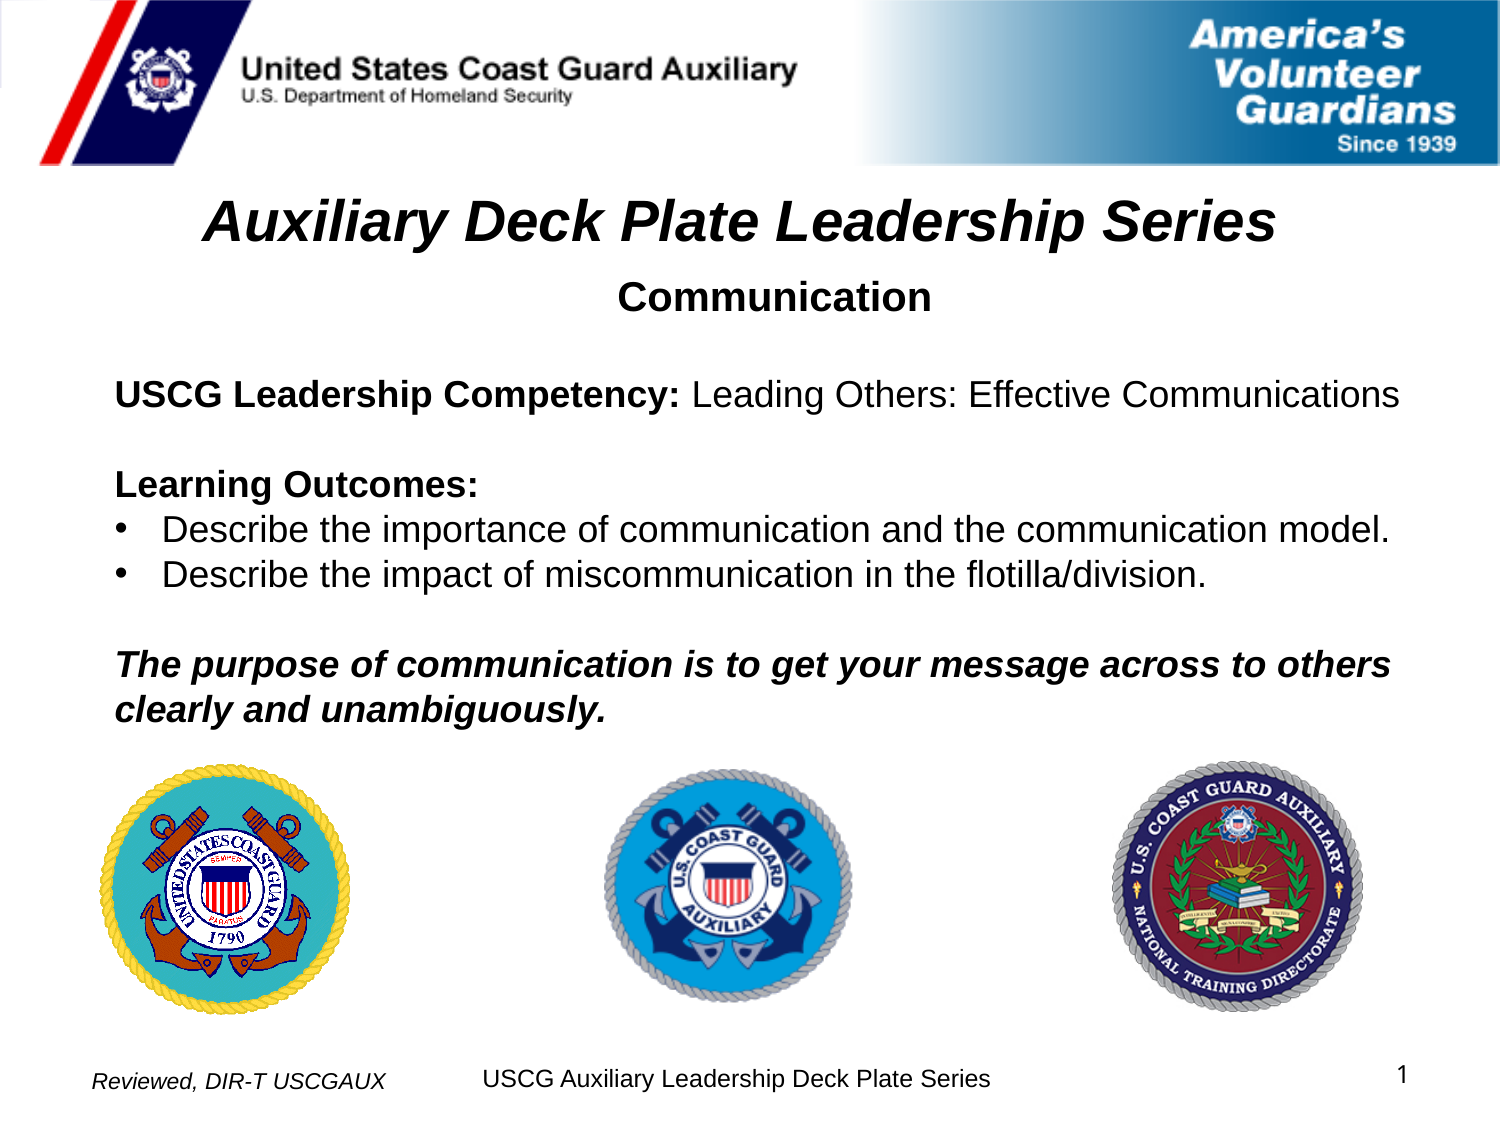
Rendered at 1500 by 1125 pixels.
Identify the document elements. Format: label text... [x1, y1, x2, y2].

footer USCG Auxiliary Leadership Deck Plate Series [425, 1025, 1050, 1100]
text_box Reviewed, DIR-T USCGAUX [76, 1058, 402, 1102]
slide_number 1 [1074, 1025, 1425, 1100]
picture [0, 0, 1500, 166]
text_box Communication USCG Leadership Competency: Leading Others: Effective Communications Learning Outcomes: Describe the importance of communication and the communication model. Describe the impact of miscommunication in the flotilla/division. The purpose of communication is to get your message across to others clearly and unambiguously. [99, 262, 1450, 783]
picture [602, 768, 854, 1004]
picture [99, 764, 351, 1015]
picture [1112, 761, 1364, 1013]
title Auxiliary Deck Plate Leadership Series [75, 174, 1407, 300]
